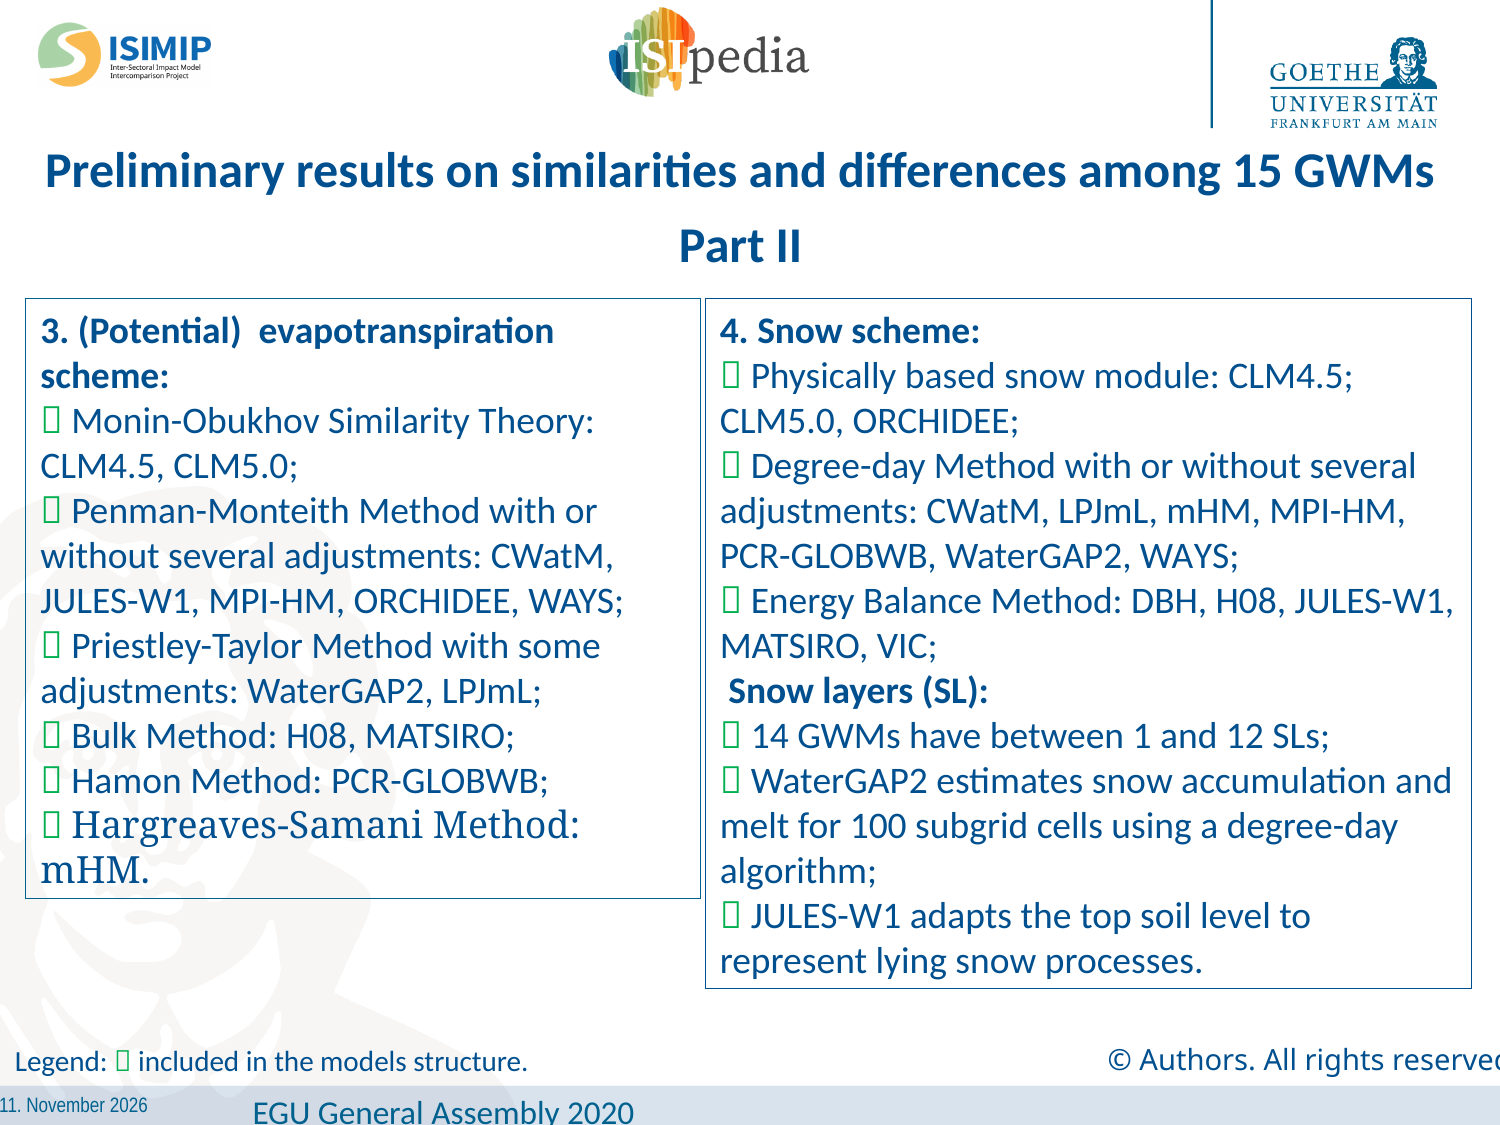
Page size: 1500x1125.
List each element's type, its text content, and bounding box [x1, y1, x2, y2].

picture [0, 1085, 230, 1125]
text_box © Authors. All rights reserved [1092, 1033, 1500, 1084]
text_box Legend:  included in the models structure. [0, 1035, 750, 1085]
text_box EGU General Assembly 2020 [230, 1085, 658, 1125]
text_box 3. (Potential) evapotranspiration scheme:  Monin-Obukhov Similarity Theory: CLM4.5, CLM5.0;  Penman-Monteith Method with or without several adjustments: CWatM, JULES-W1, MPI-HM, ORCHIDEE, WAYS;  Priestley-Taylor Method with some adjustments: WaterGAP2, LPJmL;  Bulk Method: H08, MATSIRO;  Hamon Method: PCR-GLOBWB;  Hargreaves-Samani Method: mHM. [25, 298, 701, 899]
text_box Preliminary results on similarities and differences among 15 GWMs Part II [0, 115, 1485, 281]
picture [0, 0, 1210, 149]
picture [0, 0, 1500, 1125]
text_box 4. Snow scheme:  Physically based snow module: CLM4.5; CLM5.0, ORCHIDEE;  Degree-day Method with or without several adjustments: CWatM, LPJmL, mHM, MPI-HM, PCR-GLOBWB, WaterGAP2, WAYS;  Energy Balance Method: DBH, H08, JULES-W1, MATSIRO, VIC; Snow layers (SL):  14 GWMs have between 1 and 12 SLs;  WaterGAP2 estimates snow accumulation and melt for 100 subgrid cells using a degree-day algorithm;  JULES-W1 adapts the top soil level to represent lying snow processes. [705, 298, 1472, 989]
